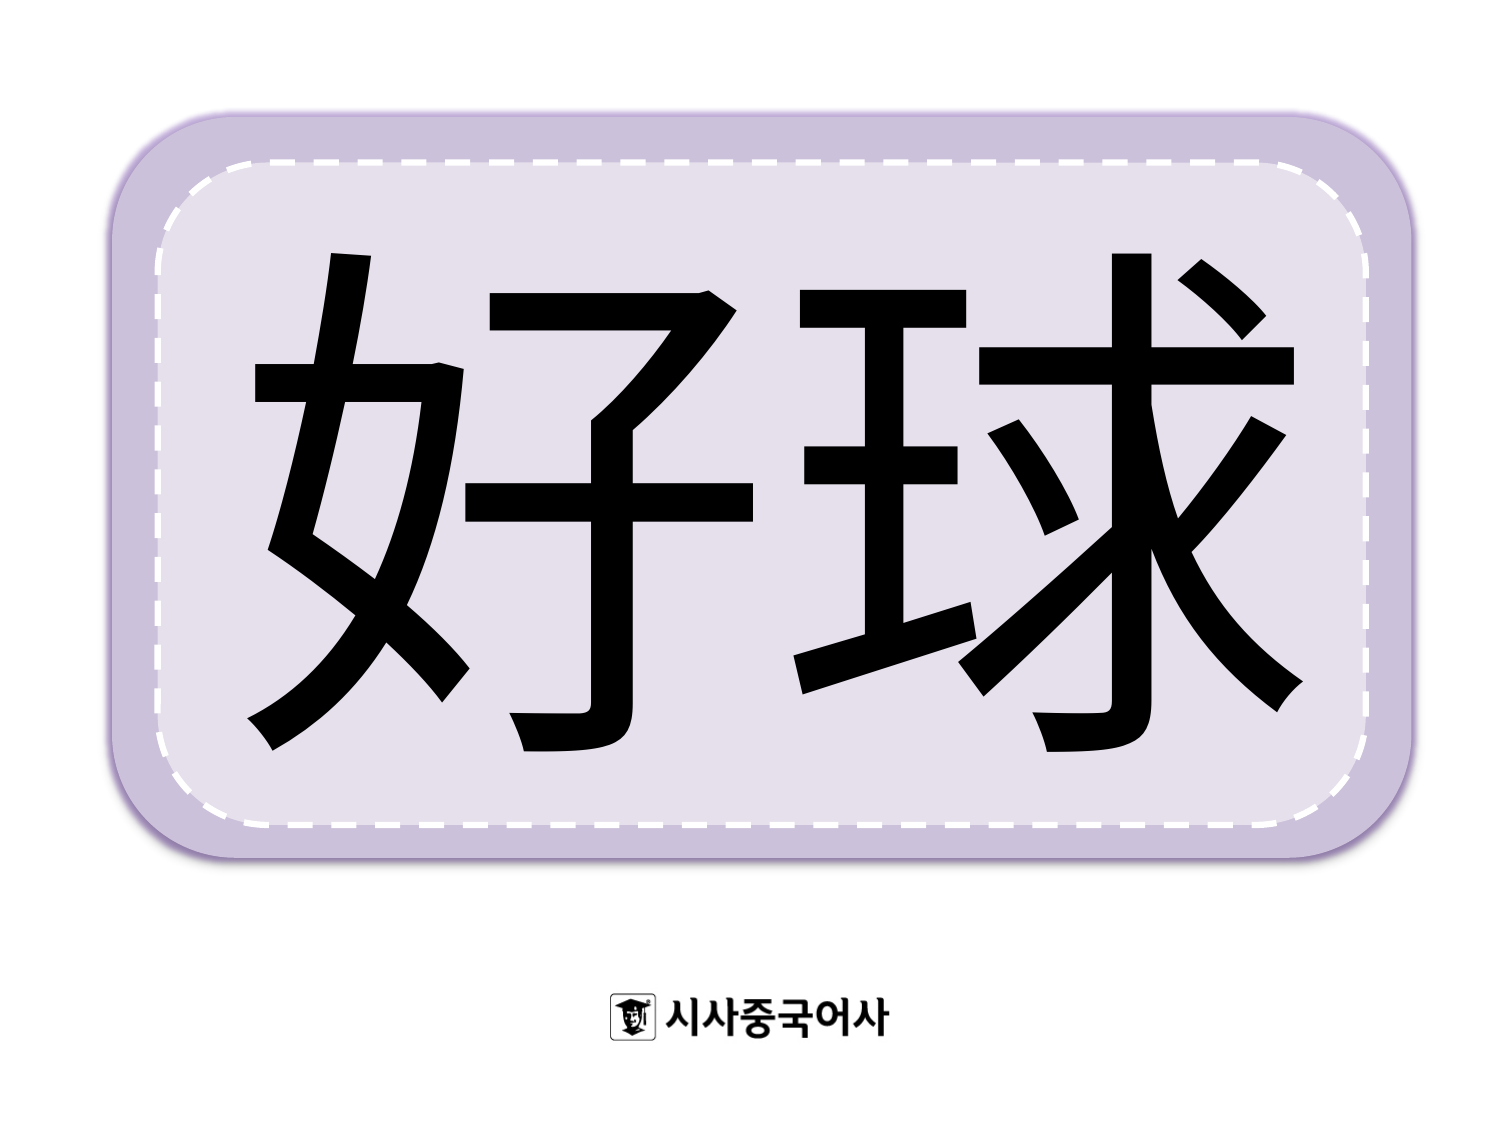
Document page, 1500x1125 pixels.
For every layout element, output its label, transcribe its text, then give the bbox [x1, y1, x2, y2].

text_box 好球 [171, 160, 1380, 824]
picture [602, 987, 898, 1047]
